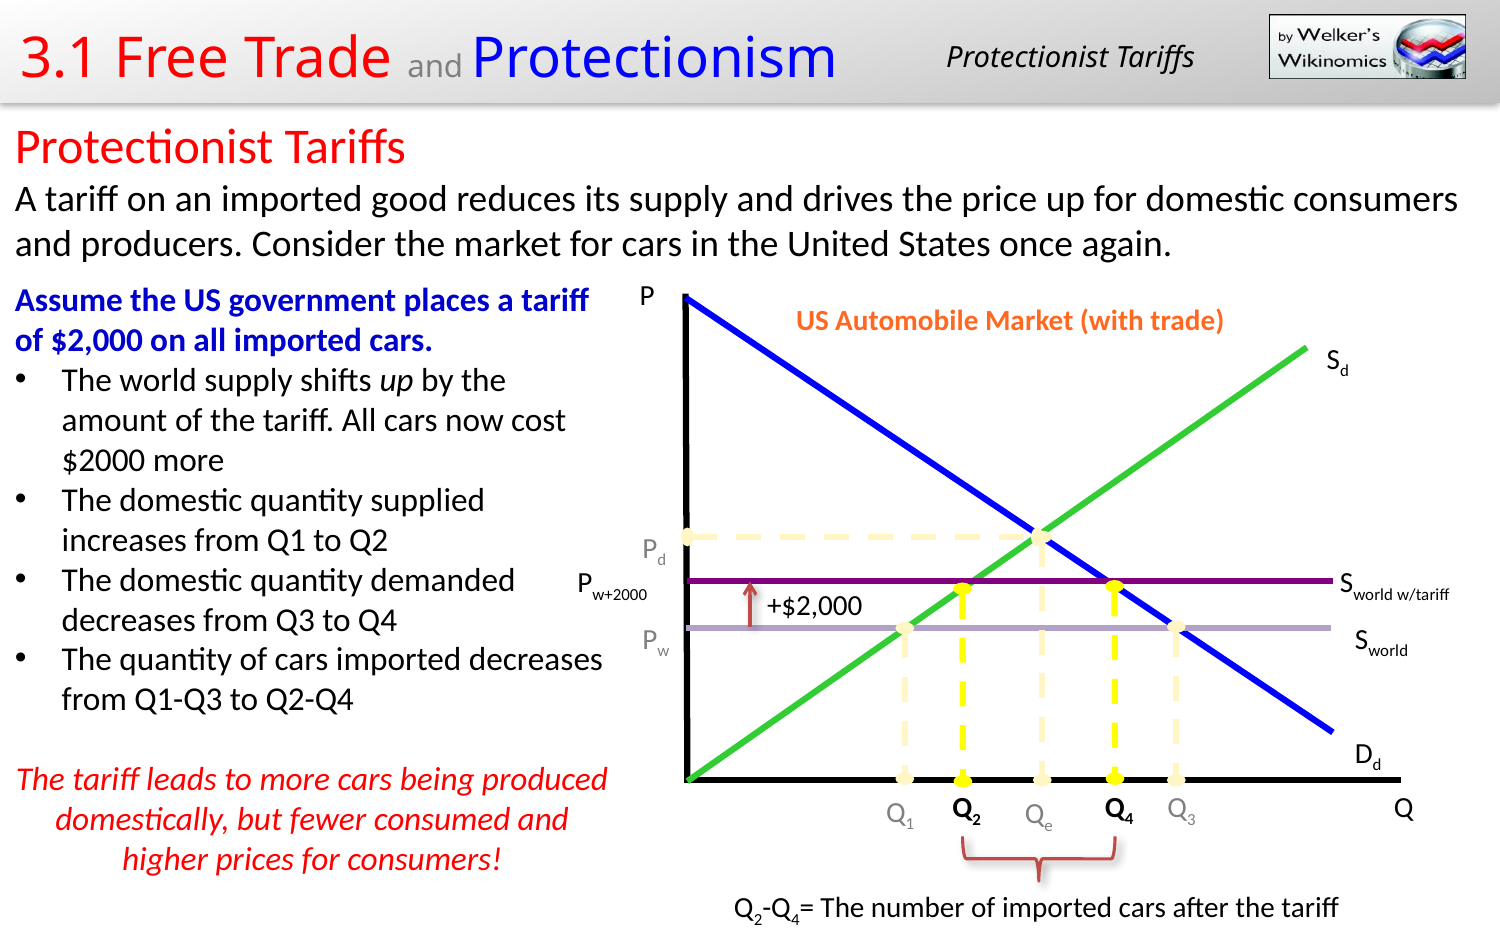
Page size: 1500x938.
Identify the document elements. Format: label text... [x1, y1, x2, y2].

text_box Protectionist Tariffs A tariff on an imported good reduces its supply and drives the price up for domestic consumers and producers. Consider the market for cars in the United States once again. [0, 106, 1500, 270]
picture [1269, 14, 1466, 79]
text_box Protectionist Tariffs [829, 30, 1313, 81]
text_box Assume the US government places a tariff of $2,000 on all imported cars. The world supply shifts up by the amount of the tariff. All cars now cost $2000 more The domestic quantity supplied increases from Q1 to Q2 The domestic quantity demanded decreases from Q3 to Q4 The quantity of cars imported decreases from Q1-Q3 to Q2-Q4 The tariff leads to more cars being produced domestically, but fewer consumed and higher prices for consumers! [0, 270, 559, 885]
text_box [562, 268, 1500, 932]
